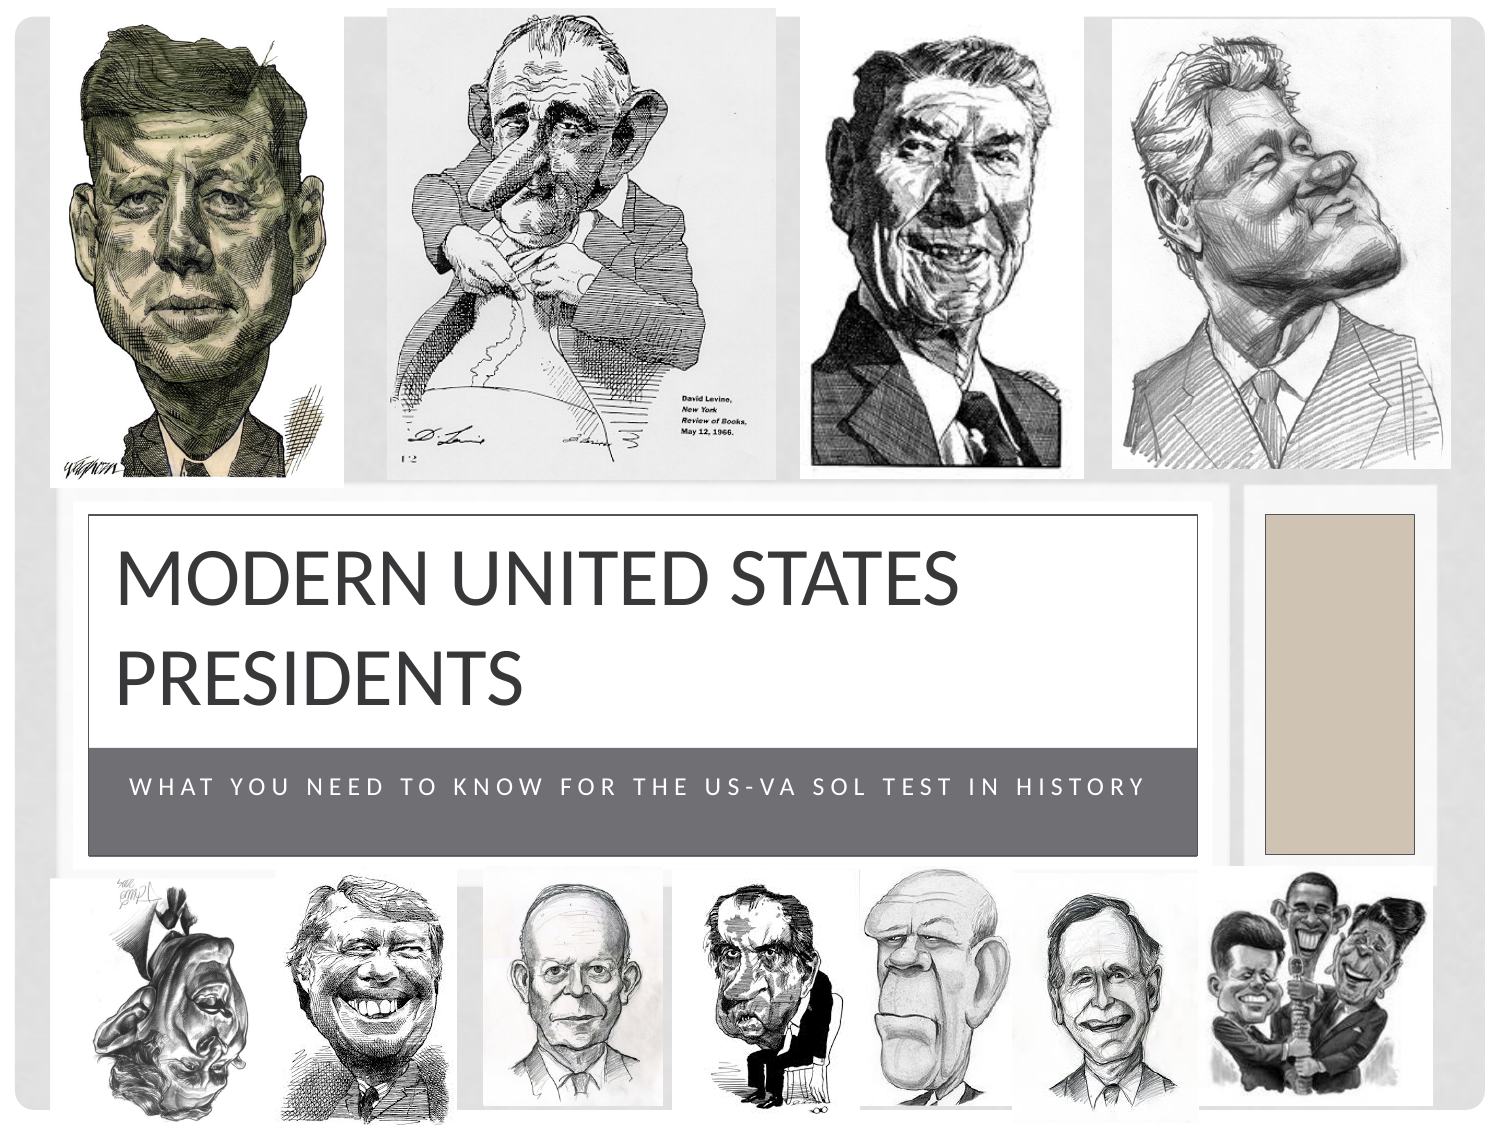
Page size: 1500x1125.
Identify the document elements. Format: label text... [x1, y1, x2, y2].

picture [482, 866, 663, 1106]
picture [1112, 19, 1451, 470]
title Modern United states presidents [99, 529, 1187, 730]
picture [387, 8, 776, 480]
picture [799, 12, 1084, 479]
picture [671, 866, 1434, 1125]
picture [49, 866, 457, 1125]
subtitle What you need to know for the us-VA Sol test in history [105, 762, 1181, 838]
picture [49, 12, 345, 488]
